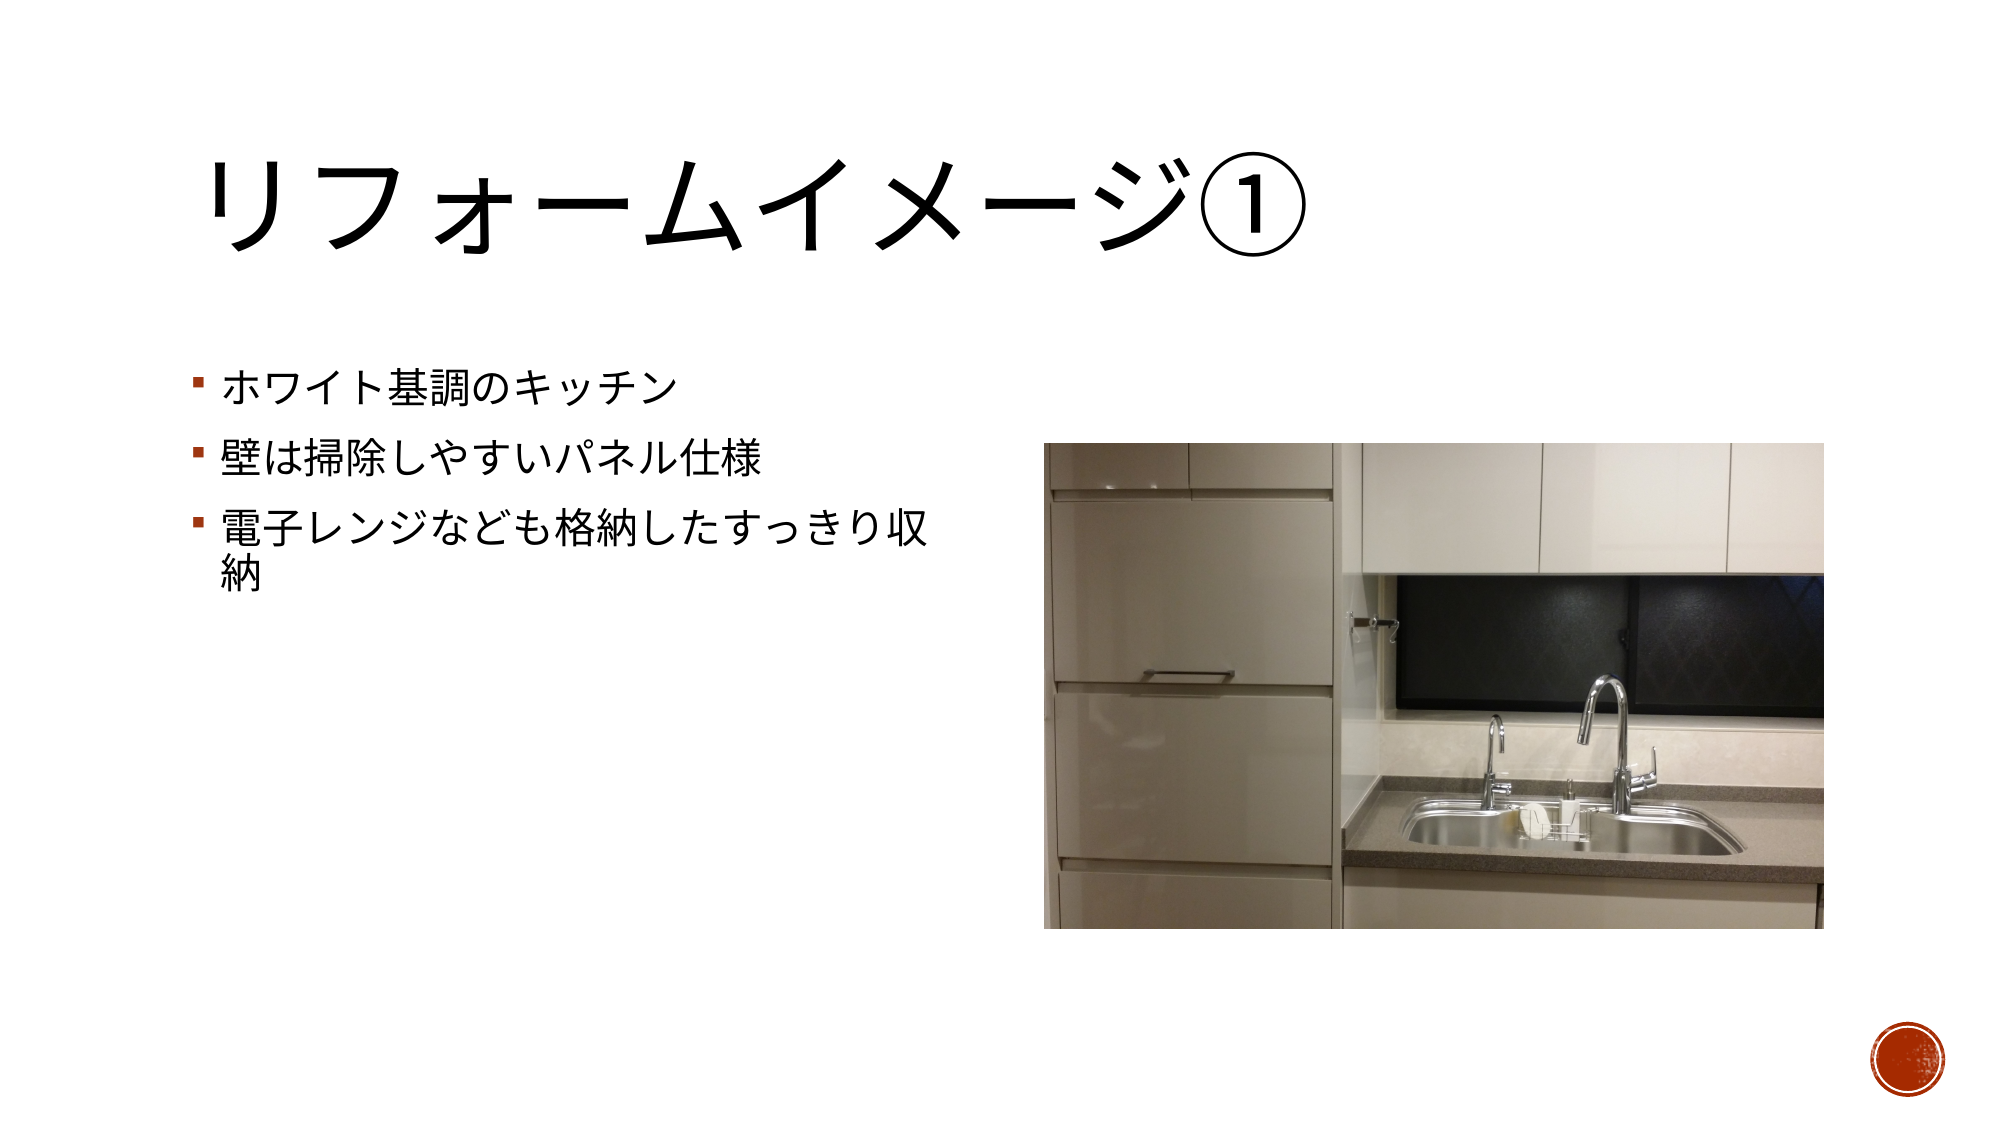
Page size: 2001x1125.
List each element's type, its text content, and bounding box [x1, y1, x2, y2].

list ホワイト基調のキッチン 壁は掃除しやすいパネル仕様 電子レンジなども格納したすっきり収納 [175, 360, 956, 1013]
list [1047, 447, 1823, 927]
title リフォームイメージ① [175, 79, 1826, 344]
